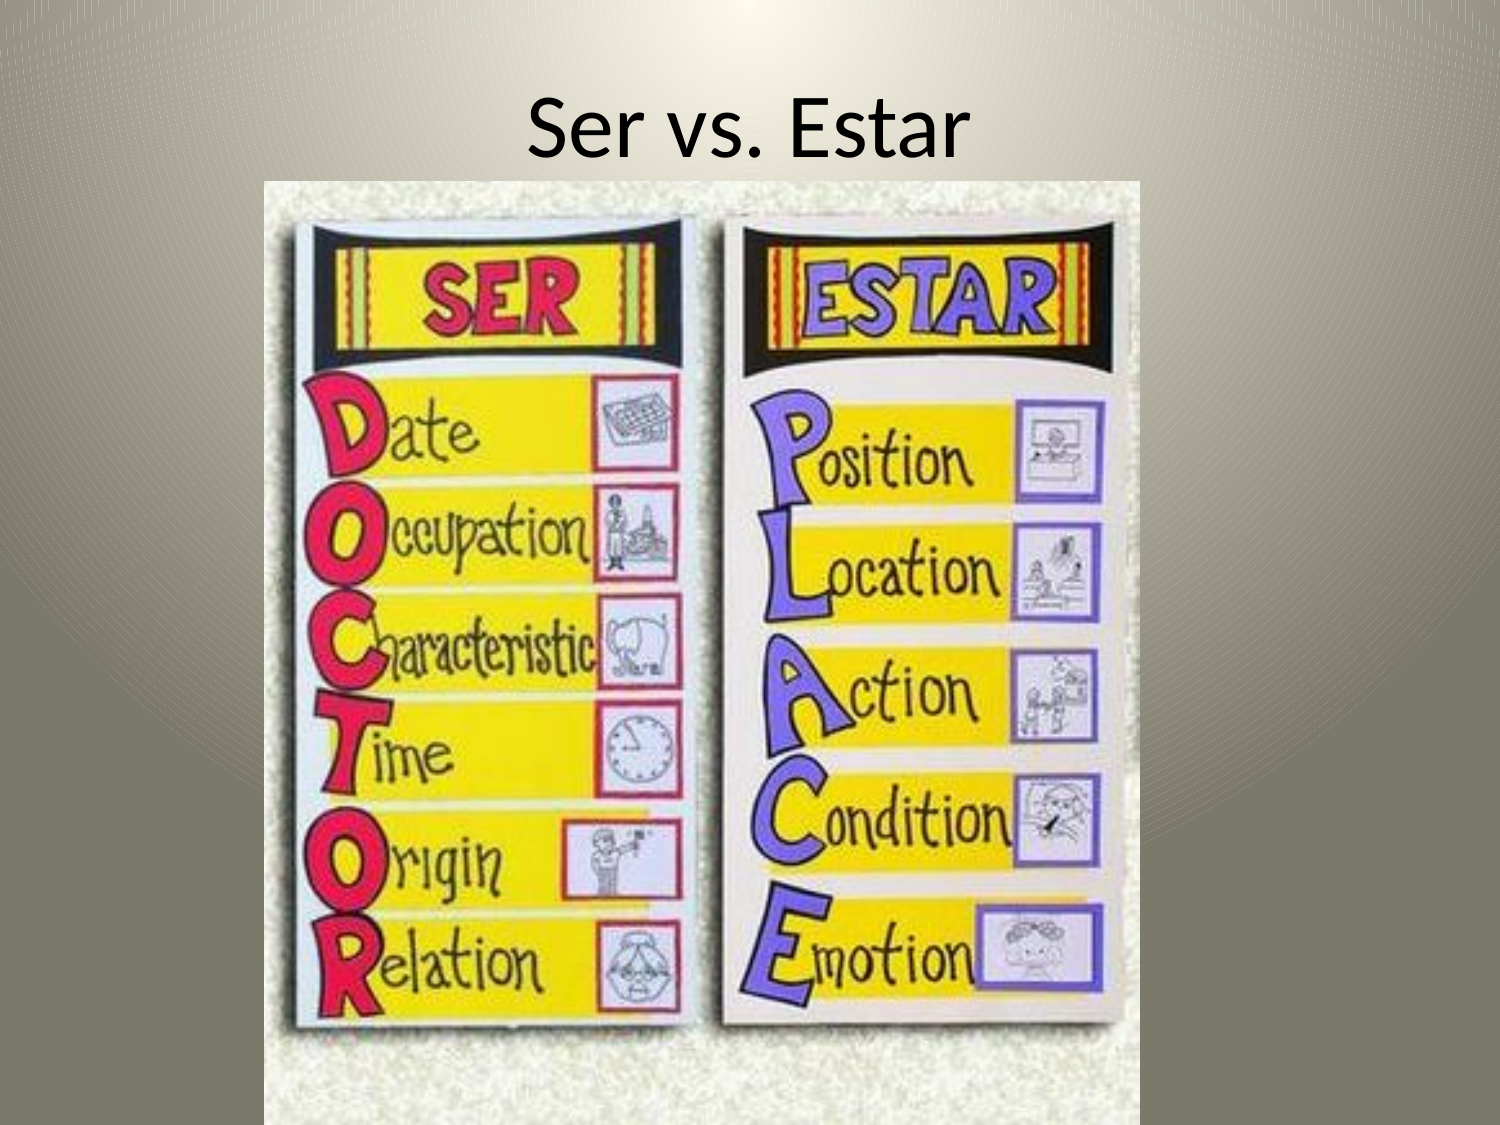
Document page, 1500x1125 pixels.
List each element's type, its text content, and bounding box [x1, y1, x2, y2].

title Ser vs. Estar [112, 0, 1388, 242]
picture [264, 181, 1140, 1125]
